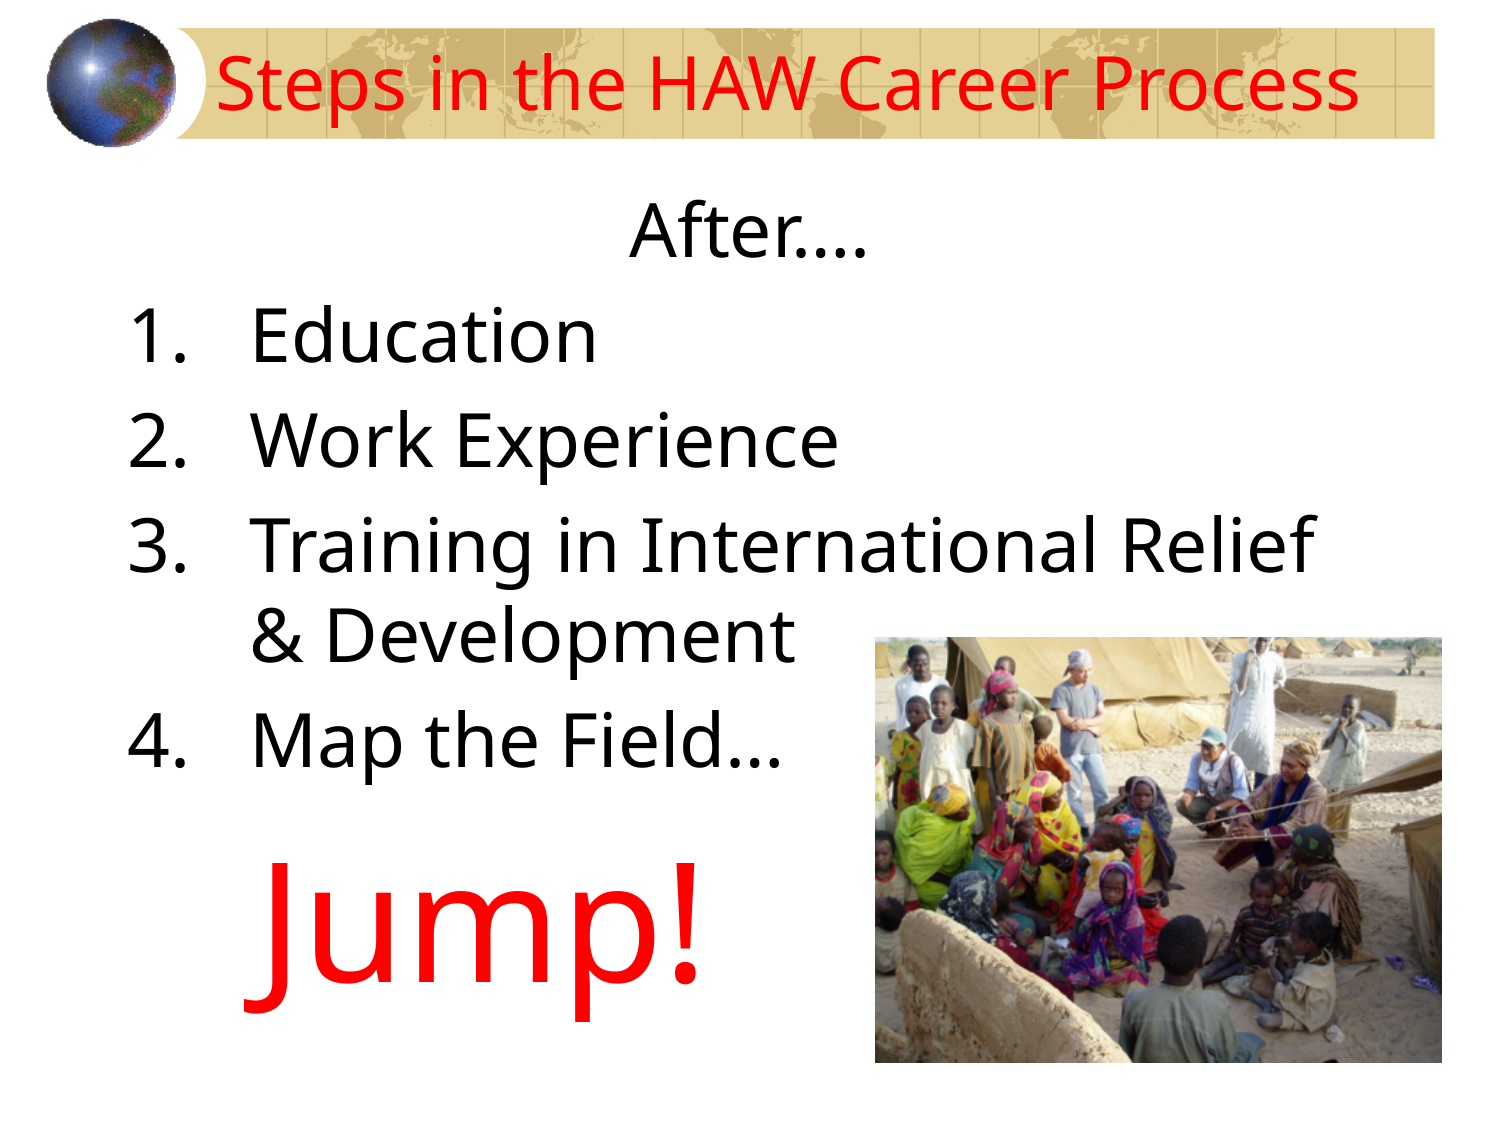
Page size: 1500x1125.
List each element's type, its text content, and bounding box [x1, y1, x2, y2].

picture [874, 637, 1443, 1063]
title Steps in the HAW Career Process [199, 24, 1438, 136]
picture [42, 14, 190, 151]
list After…. Education Work Experience Training in International Relief & Development Map the Field… Jump! [112, 174, 1388, 1028]
